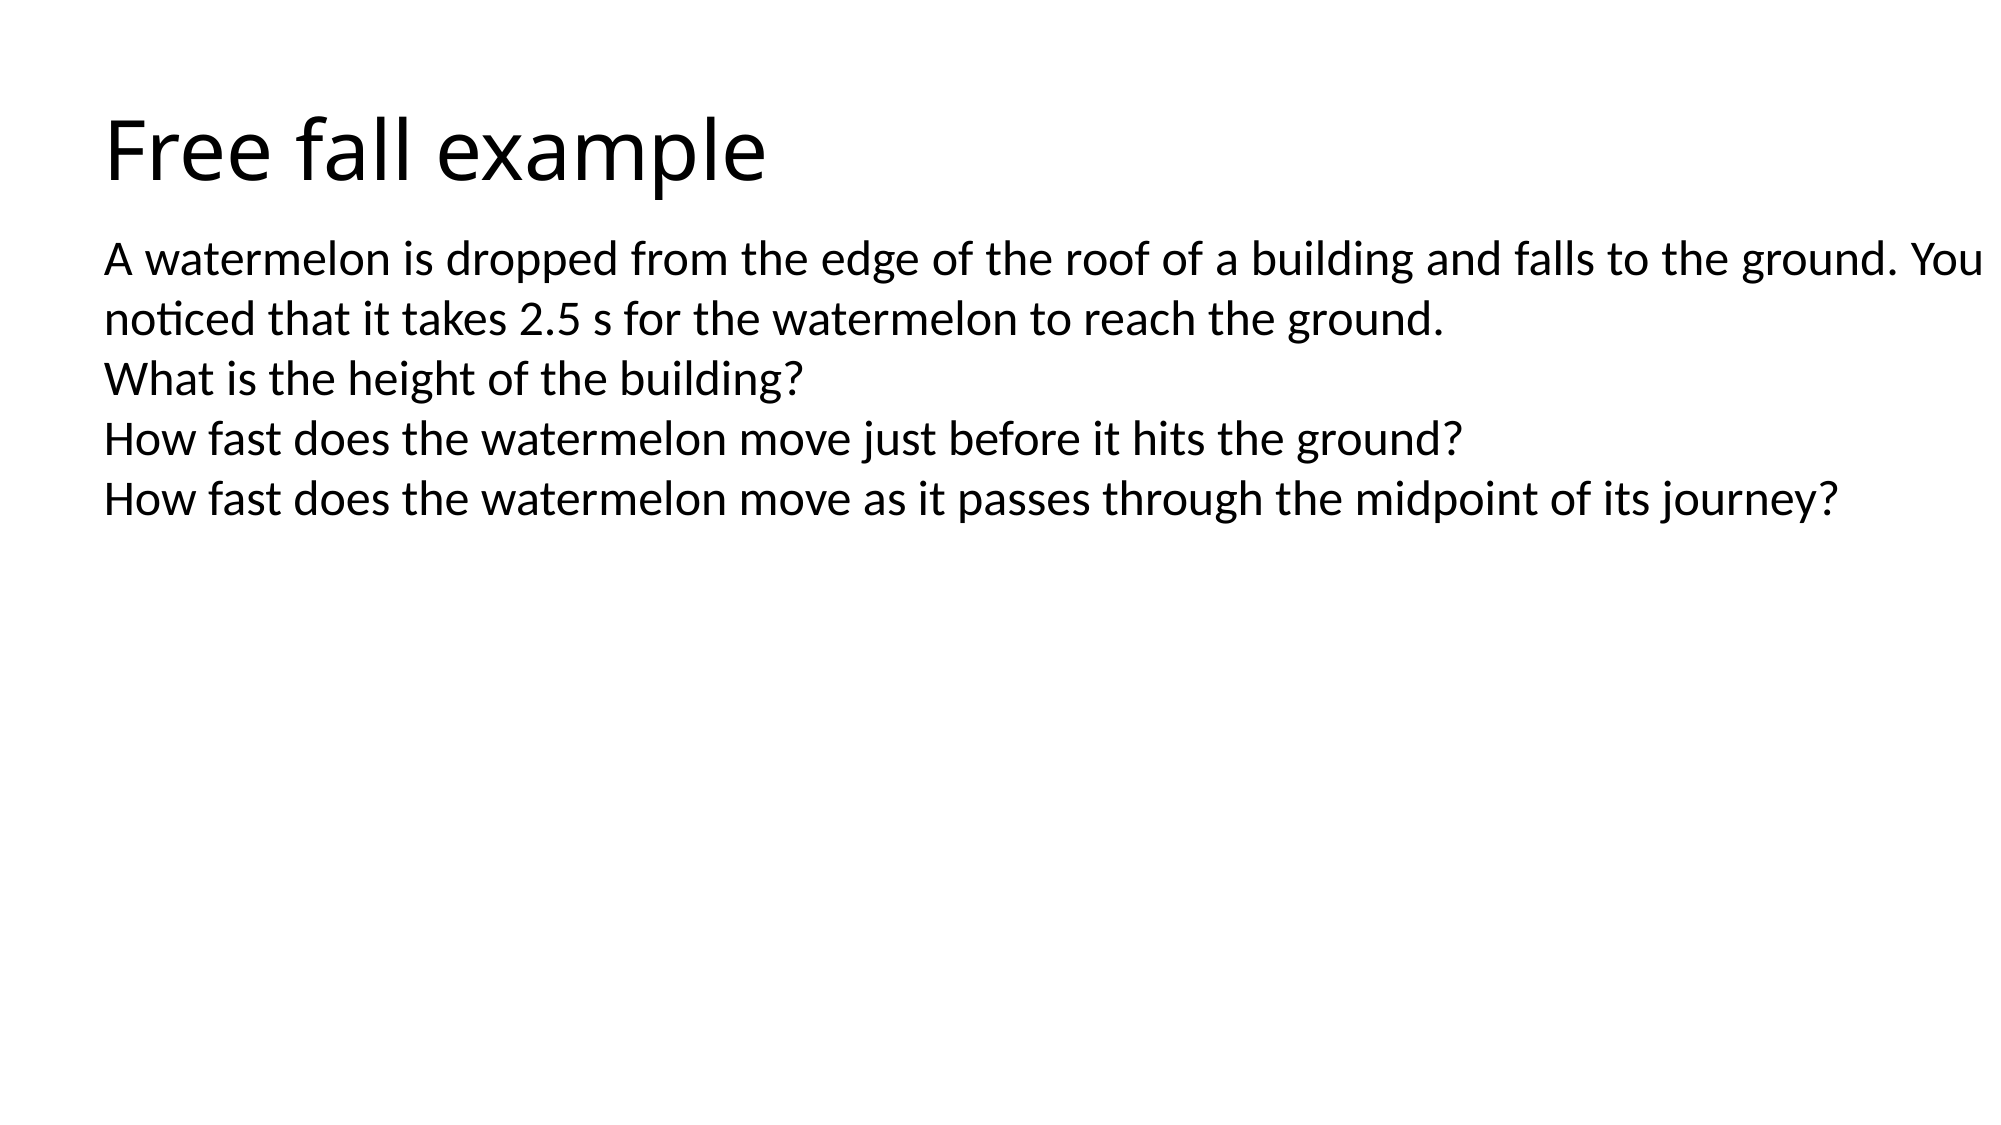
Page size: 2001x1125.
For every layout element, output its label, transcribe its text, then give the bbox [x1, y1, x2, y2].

text_box A watermelon is dropped from the edge of the roof of a building and falls to the ground. You noticed that it takes 2.5 s for the watermelon to reach the ground. What is the height of the building? How fast does the watermelon move just before it hits the ground? How fast does the watermelon move as it passes through the midpoint of its journey? [88, 217, 2000, 668]
text_box Free fall example [88, 90, 1487, 205]
